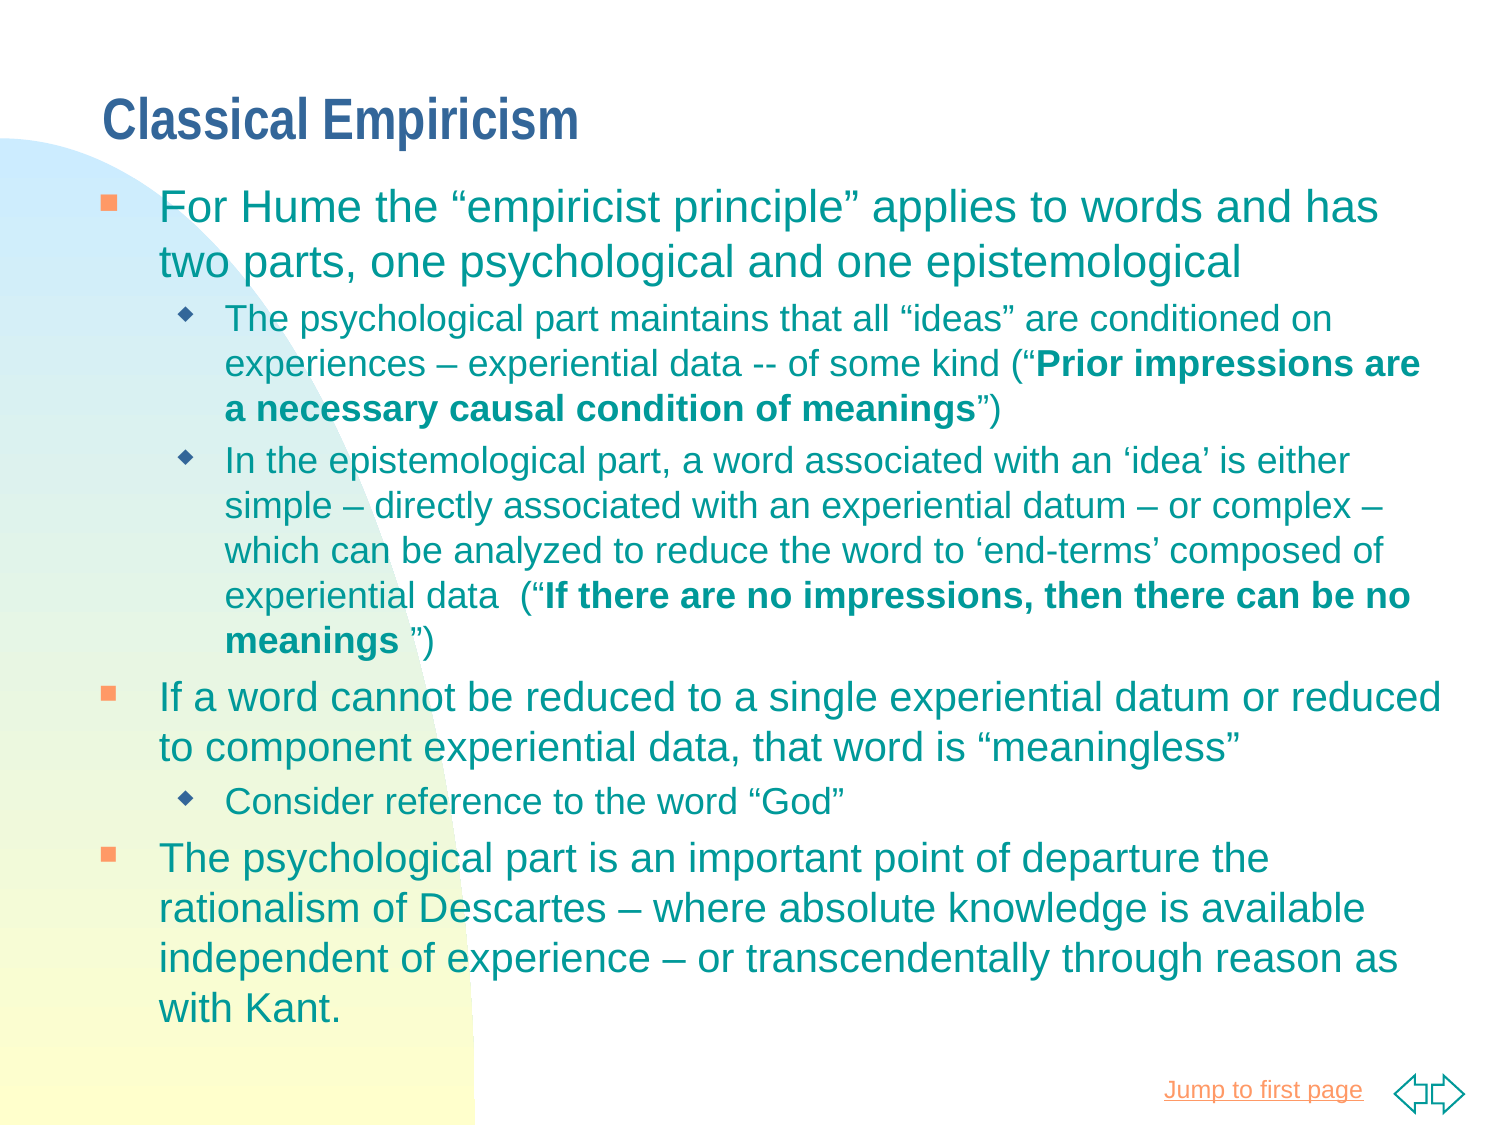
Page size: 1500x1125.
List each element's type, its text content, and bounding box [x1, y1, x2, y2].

list For Hume the “empiricist principle” applies to words and has two parts, one psychological and one epistemological The psychological part maintains that all “ideas” are conditioned on experiences – experiential data -- of some kind (“Prior impressions are a necessary causal condition of meanings”) In the epistemological part, a word associated with an ‘idea’ is either simple – directly associated with an experiential datum – or complex – which can be analyzed to reduce the word to ‘end-terms’ composed of experiential data (“If there are no impressions, then there can be no meanings ”) If a word cannot be reduced to a single experiential datum or reduced to component experiential data, that word is “meaningless” Consider reference to the word “God” The psychological part is an important point of departure the rationalism of Descartes – where absolute knowledge is available independent of experience – or transcendentally through reason as with Kant. [87, 168, 1463, 1001]
title Classical Empiricism [87, 80, 1463, 168]
